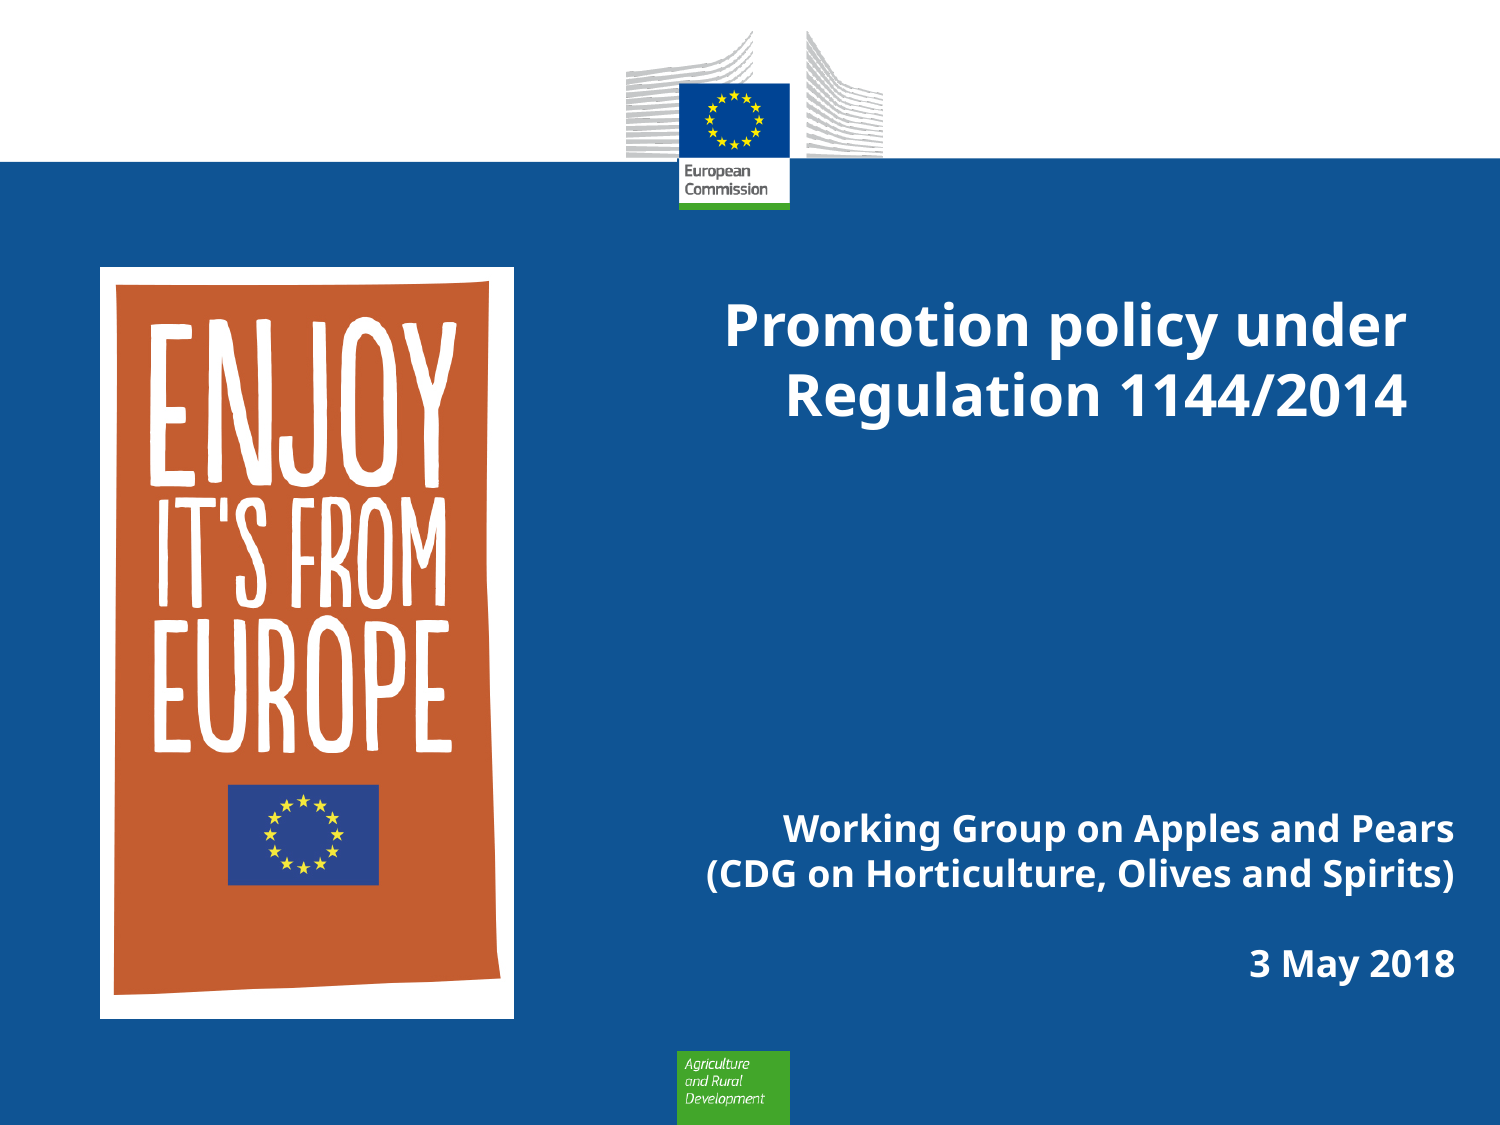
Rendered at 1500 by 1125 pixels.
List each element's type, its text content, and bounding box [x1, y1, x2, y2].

title Promotion policy under Regulation 1144/2014 [521, 424, 1424, 862]
picture [584, 31, 883, 261]
subtitle Working Group on Apples and Pears (CDG on Horticulture, Olives and Spirits) 3 May 2018 [549, 692, 1471, 965]
picture [677, 1051, 790, 1125]
picture [100, 266, 514, 1019]
